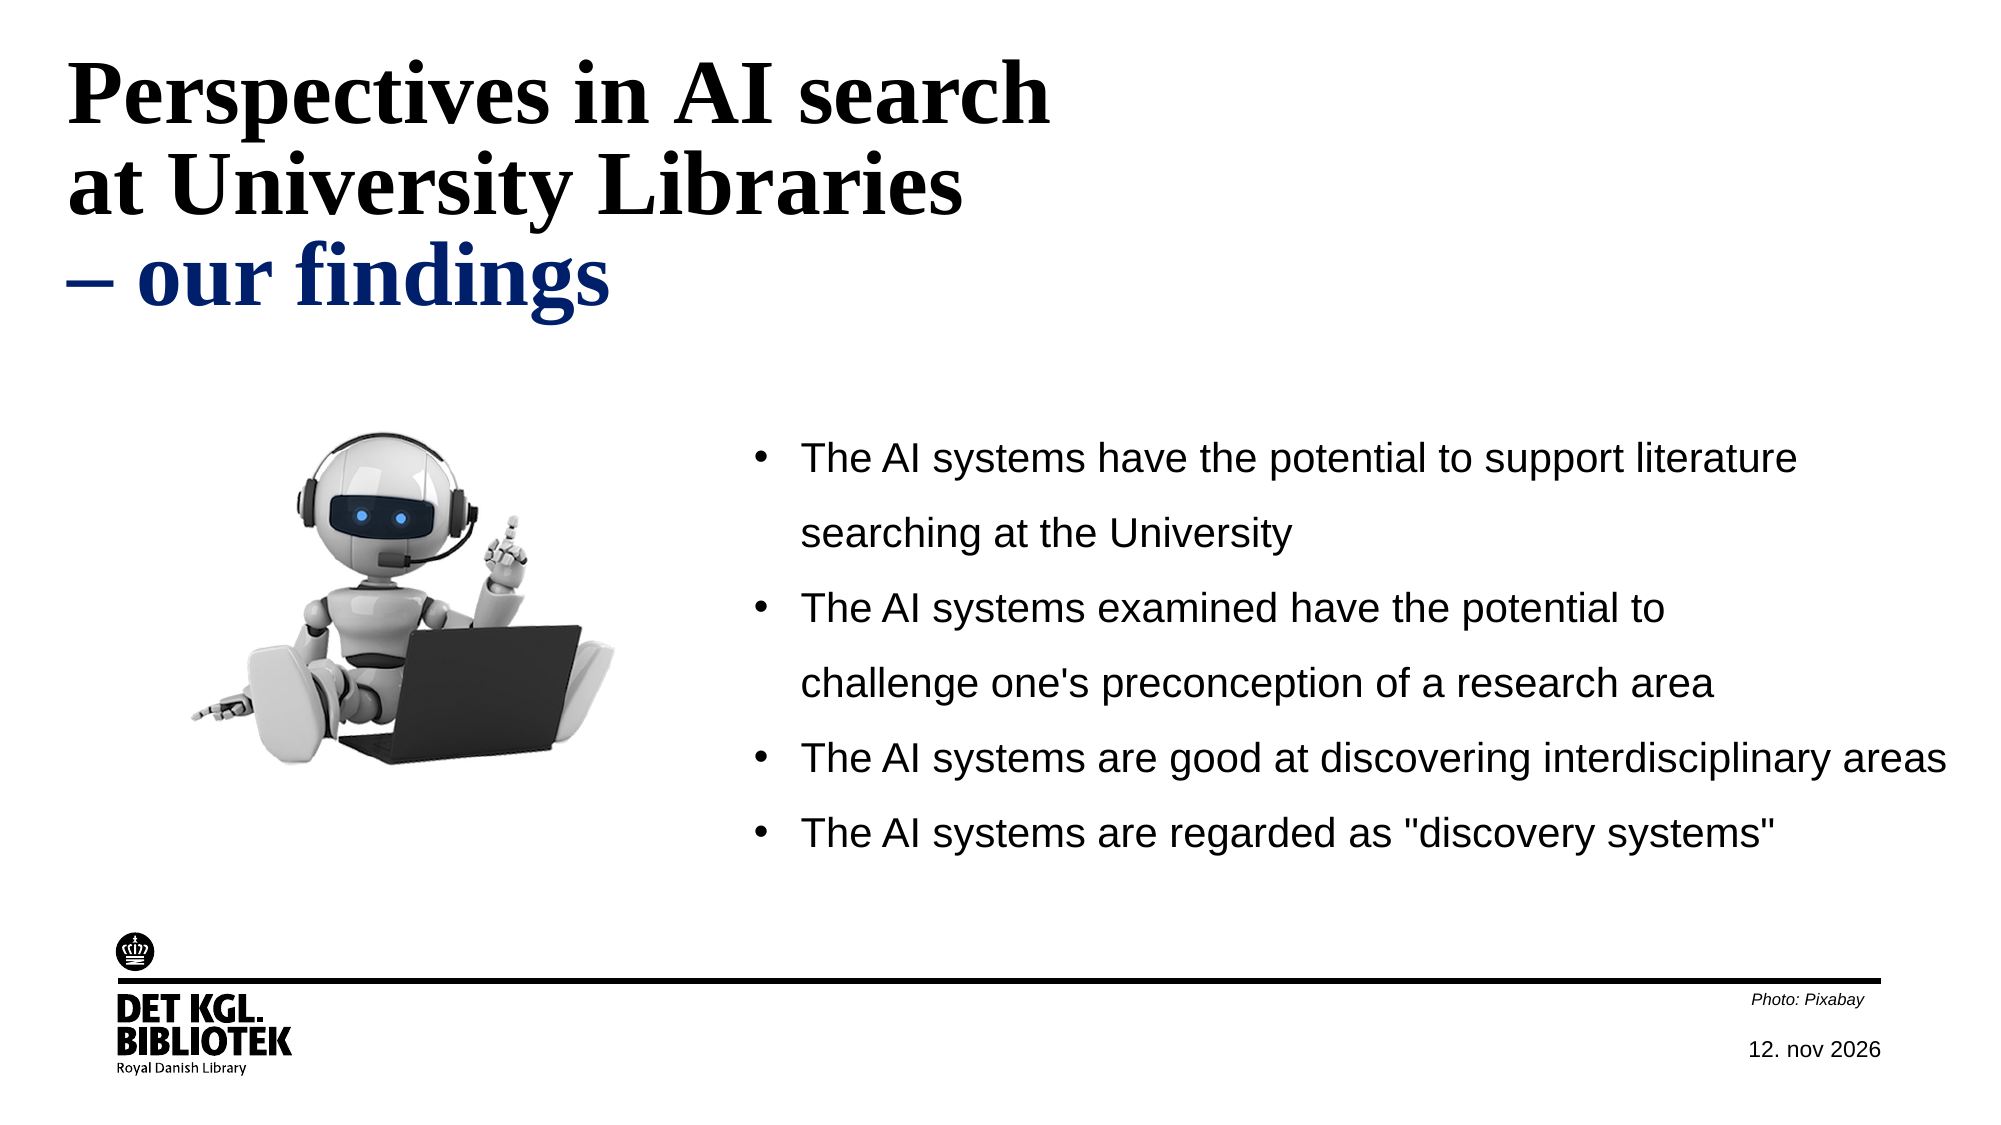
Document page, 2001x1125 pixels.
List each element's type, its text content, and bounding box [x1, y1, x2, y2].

text_box The AI systems have the potential to support literature searching at the University The AI systems examined have the potential to challenge one's preconception of a research area The AI systems are good at discovering interdisciplinary areas The AI systems are regarded as "discovery systems" [753, 406, 1955, 1125]
picture [167, 395, 643, 805]
title Perspectives in AI search at University Libraries – our findings [67, 50, 1520, 297]
text_box Photo: Pixabay [1751, 988, 2000, 1009]
